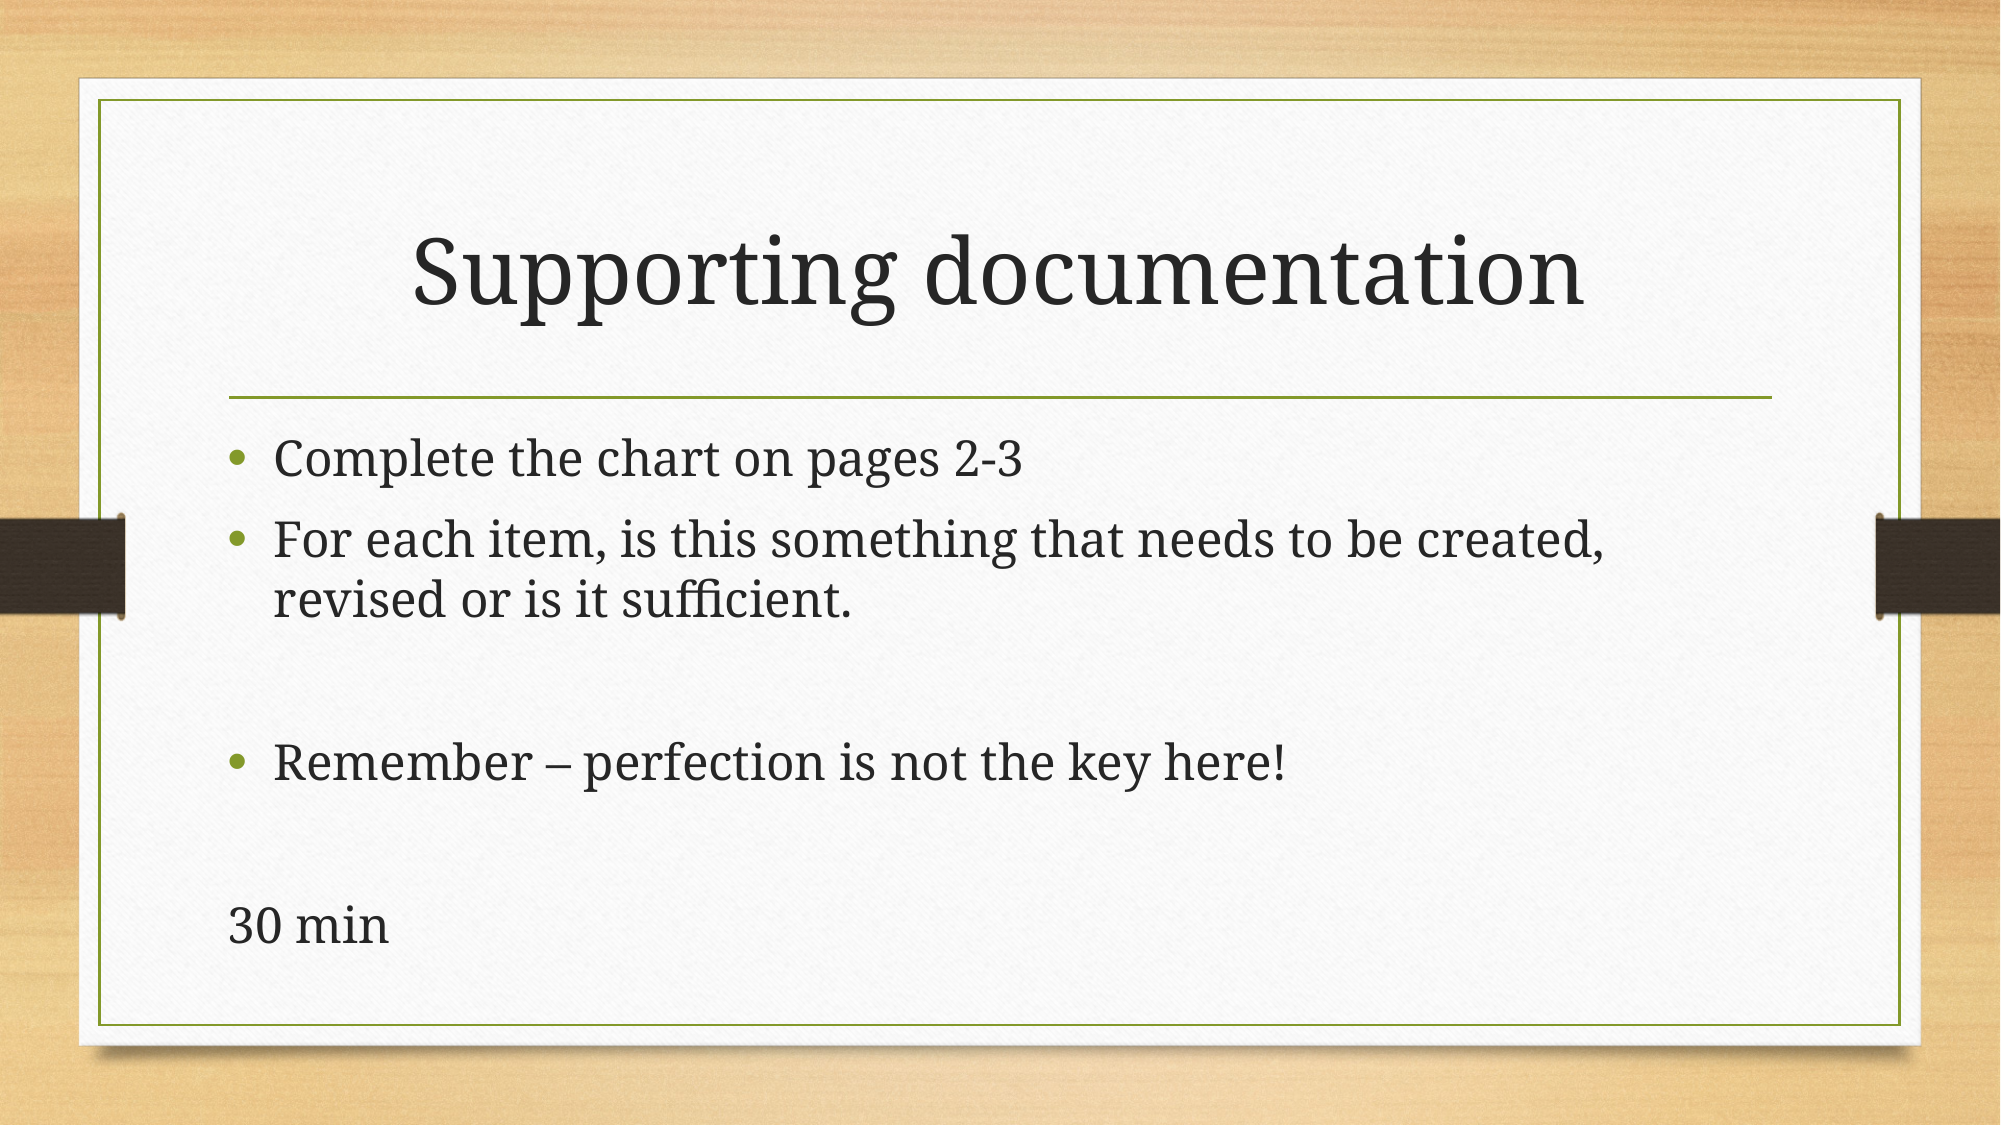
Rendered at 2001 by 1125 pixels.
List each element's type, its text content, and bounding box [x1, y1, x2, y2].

title Supporting documentation [212, 161, 1788, 375]
list Complete the chart on pages 2-3 For each item, is this something that needs to be created, revised or is it sufficient. Remember – perfection is not the key here! 30 min [212, 419, 1788, 964]
picture [0, 0, 2001, 1125]
